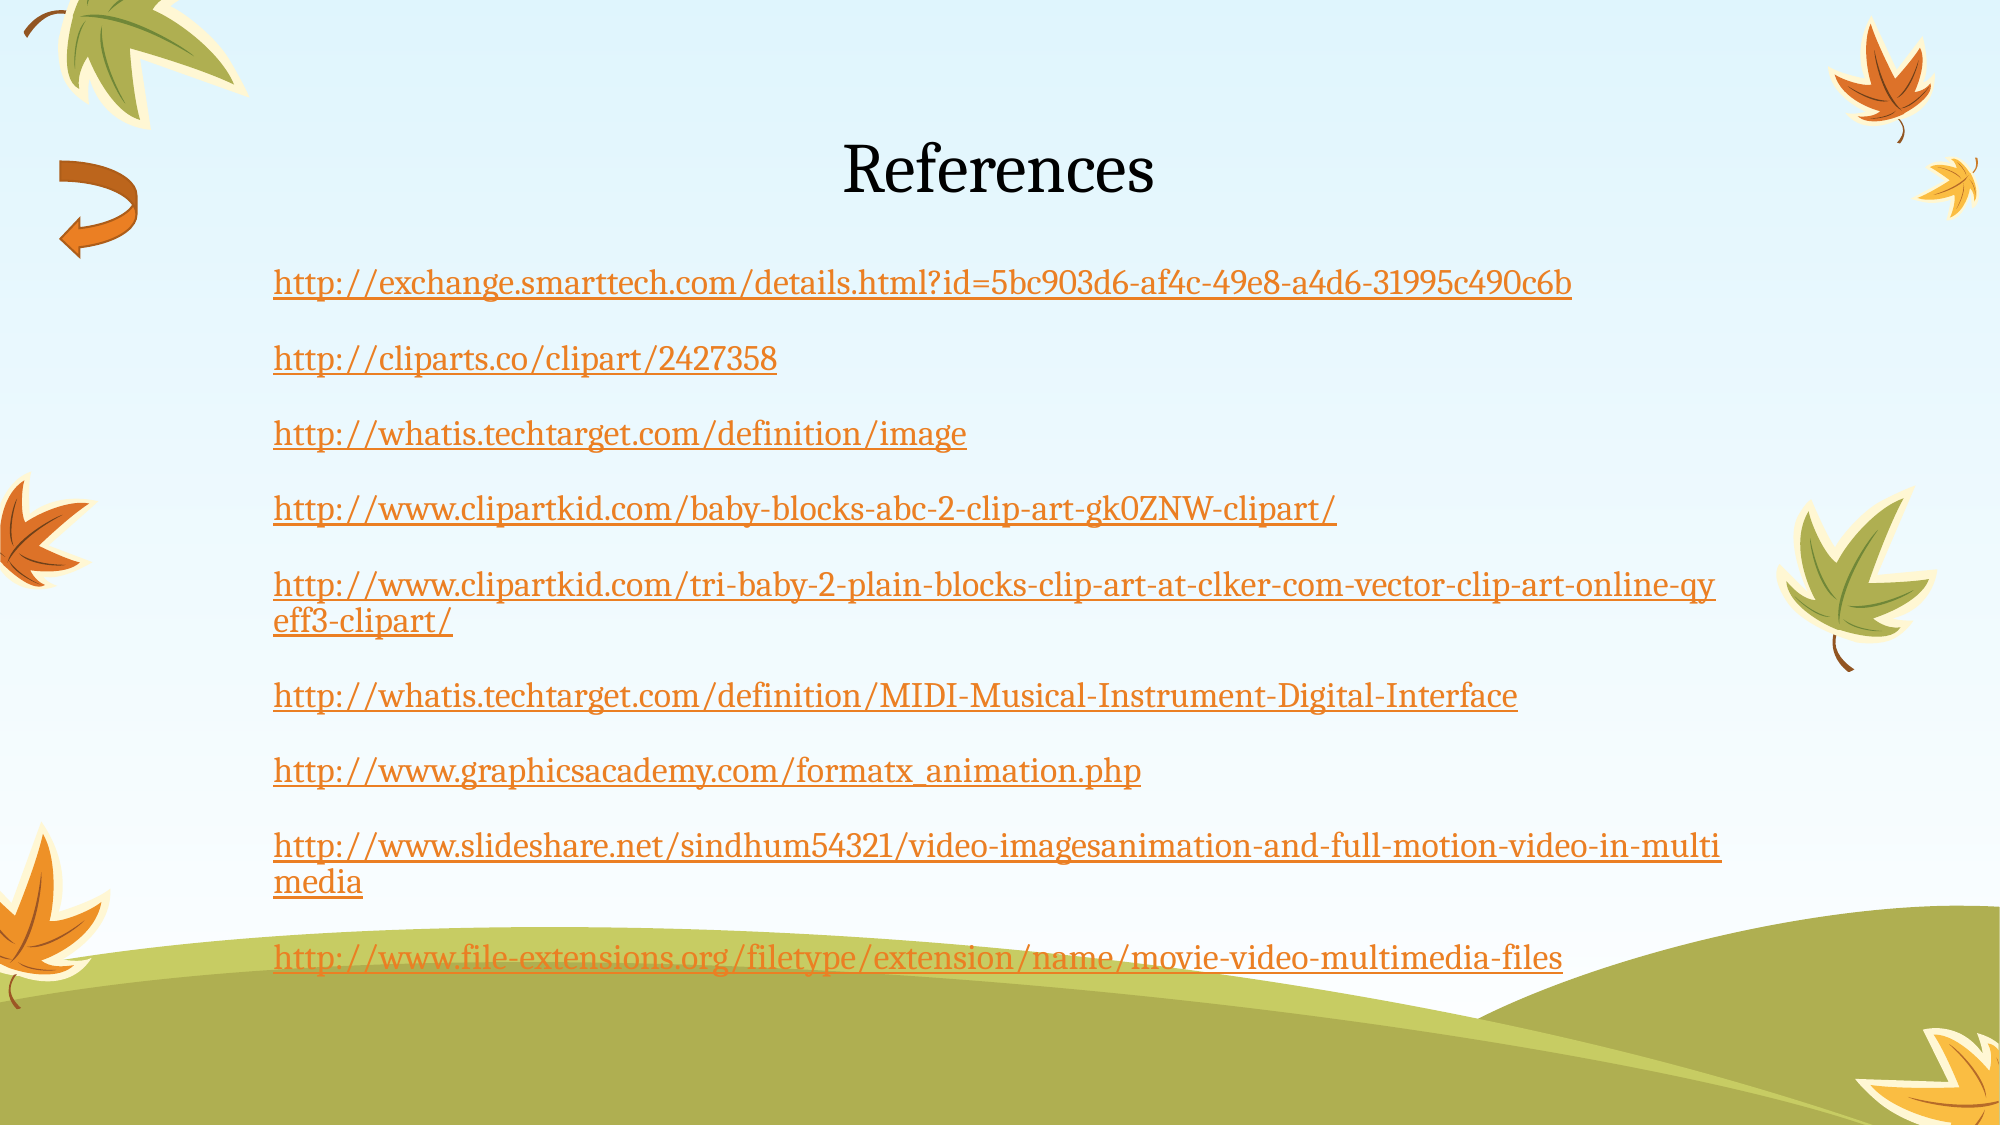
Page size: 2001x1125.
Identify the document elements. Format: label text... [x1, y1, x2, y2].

list http://exchange.smarttech.com/details.html?id=5bc903d6-af4c-49e8-a4d6-31995c490c6b http://cliparts.co/clipart/2427358 http://whatis.techtarget.com/definition/image http://www.clipartkid.com/baby-blocks-abc-2-clip-art-gk0ZNW-clipart/ http://www.clipartkid.com/tri-baby-2-plain-blocks-clip-art-at-clker-com-vector-clip-art-online-qyeff3-clipart/ http://whatis.techtarget.com/definition/MIDI-Musical-Instrument-Digital-Interface http://www.graphicsacademy.com/formatx_animation.php http://www.slideshare.net/sindhum54321/video-imagesanimation-and-full-motion-video-in-multimedia http://www.file-extensions.org/filetype/extension/name/movie-video-multimedia-files [249, 251, 1750, 919]
text_box [58, 160, 138, 260]
title References [249, 12, 1749, 216]
